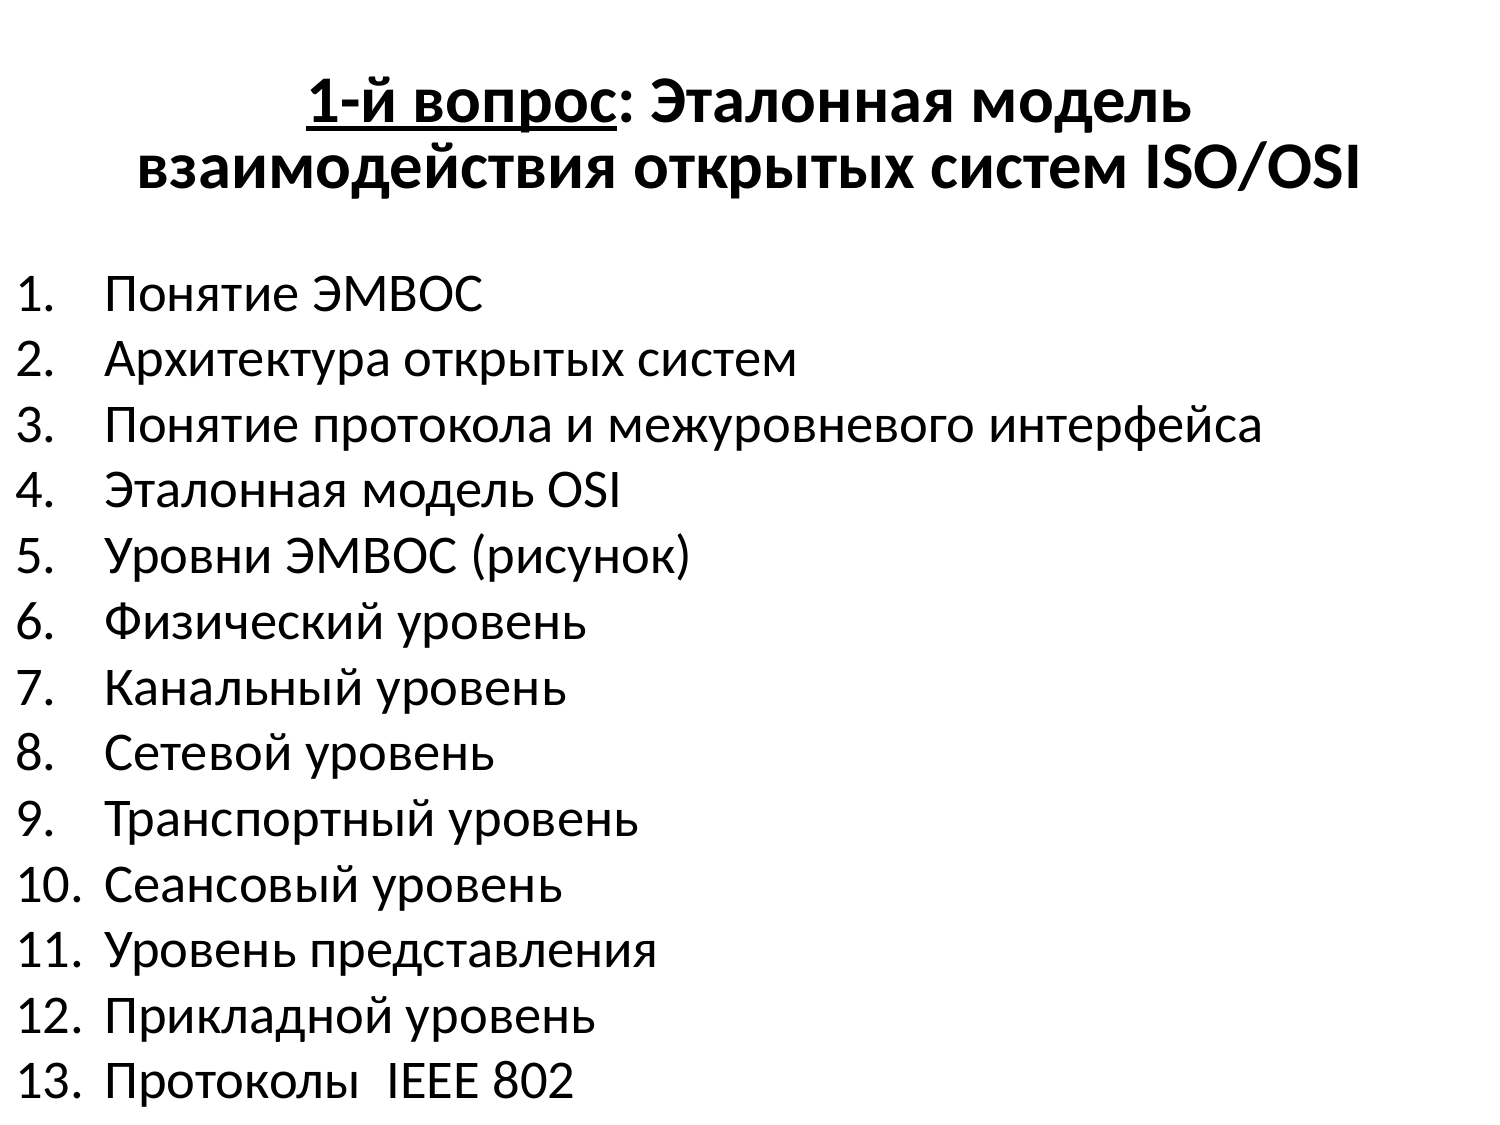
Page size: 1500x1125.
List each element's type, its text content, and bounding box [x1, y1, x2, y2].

list Понятие ЭМВОС Архитектура открытых систем Понятие протокола и межуровневого интерфейса Эталонная модель OSI Уровни ЭМВОС (рисунок) Физический уровень Канальный уровень Сетевой уровень Транспортный уровень Сеансовый уровень Уровень представления Прикладной уровень Протоколы IEEE 802 [0, 262, 1500, 1125]
title 1-й вопрос: Эталонная модель взаимодействия открытых систем ISO/OSI [75, 45, 1425, 233]
